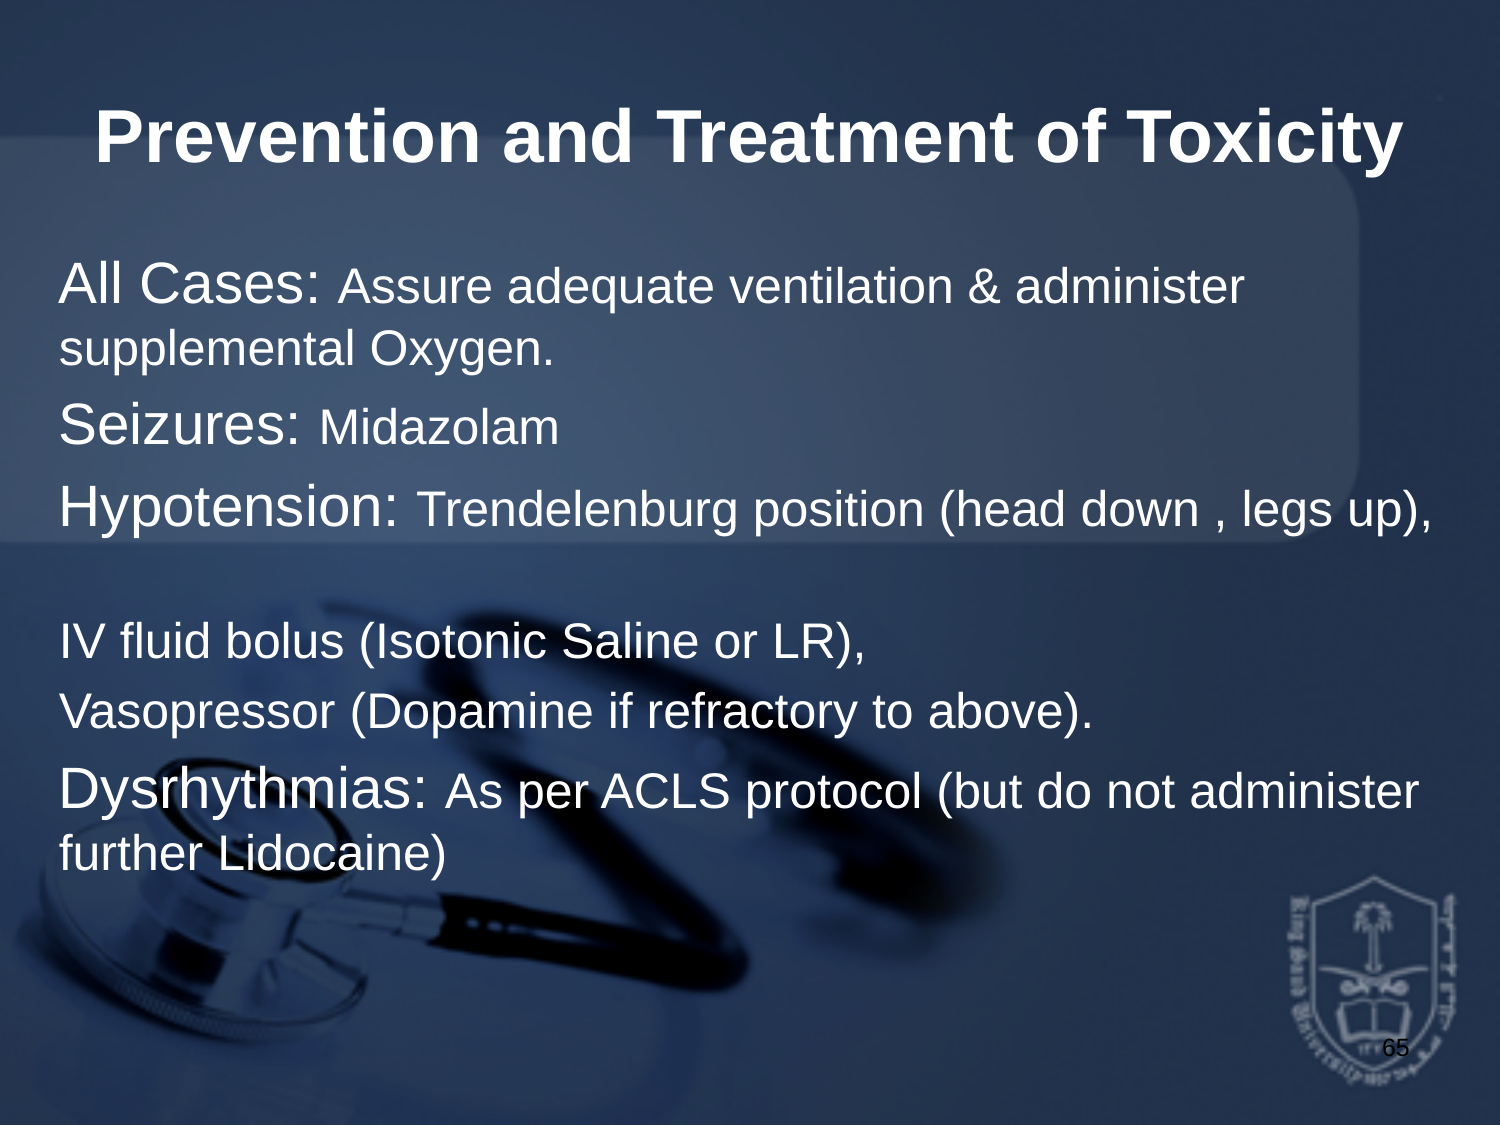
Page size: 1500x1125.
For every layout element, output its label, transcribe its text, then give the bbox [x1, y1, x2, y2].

title Prevention and Treatment of Toxicity [75, 45, 1425, 200]
list All Cases: Assure adequate ventilation & administer supplemental Oxygen. Seizures: Midazolam Hypotension: Trendelenburg position (head down , legs up), IV fluid bolus (Isotonic Saline or LR), Vasopressor (Dopamine if refractory to above). Dysrhythmias: As per ACLS protocol (but do not administer further Lidocaine) [43, 237, 1457, 1125]
slide_number 65 [1074, 1024, 1426, 1103]
picture [0, 0, 1500, 1125]
